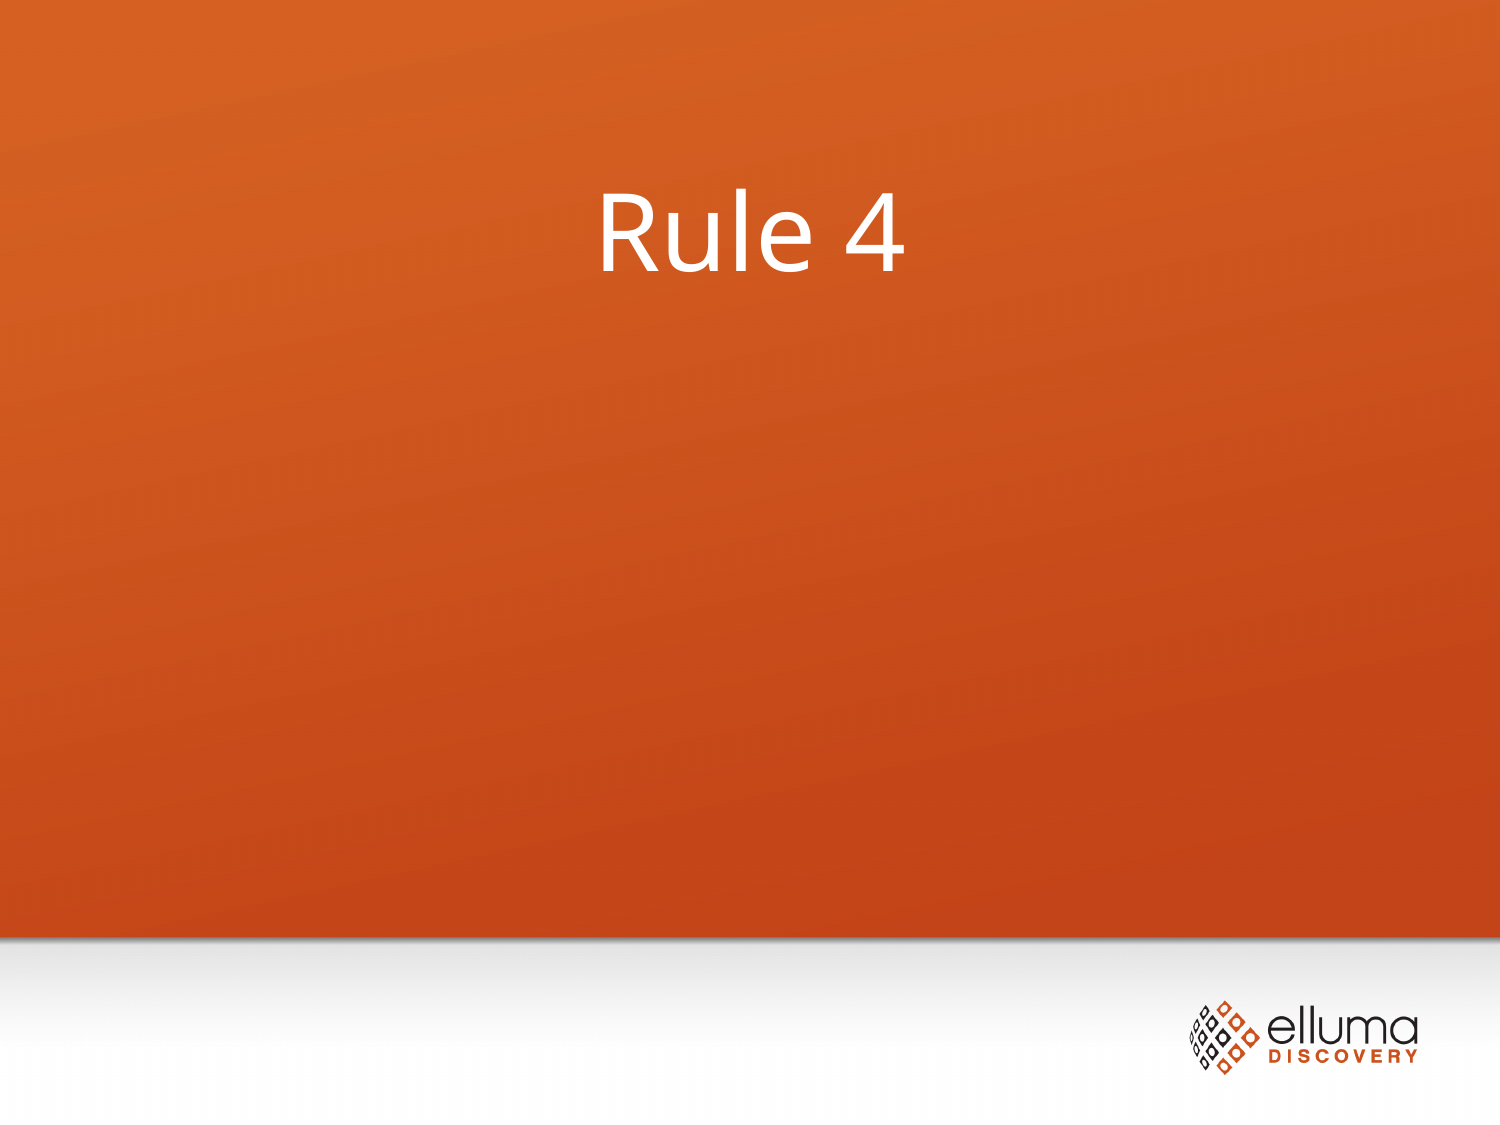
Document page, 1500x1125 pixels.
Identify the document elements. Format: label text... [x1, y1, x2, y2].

title Rule 4 [75, 198, 1425, 584]
picture [0, 0, 1500, 1125]
